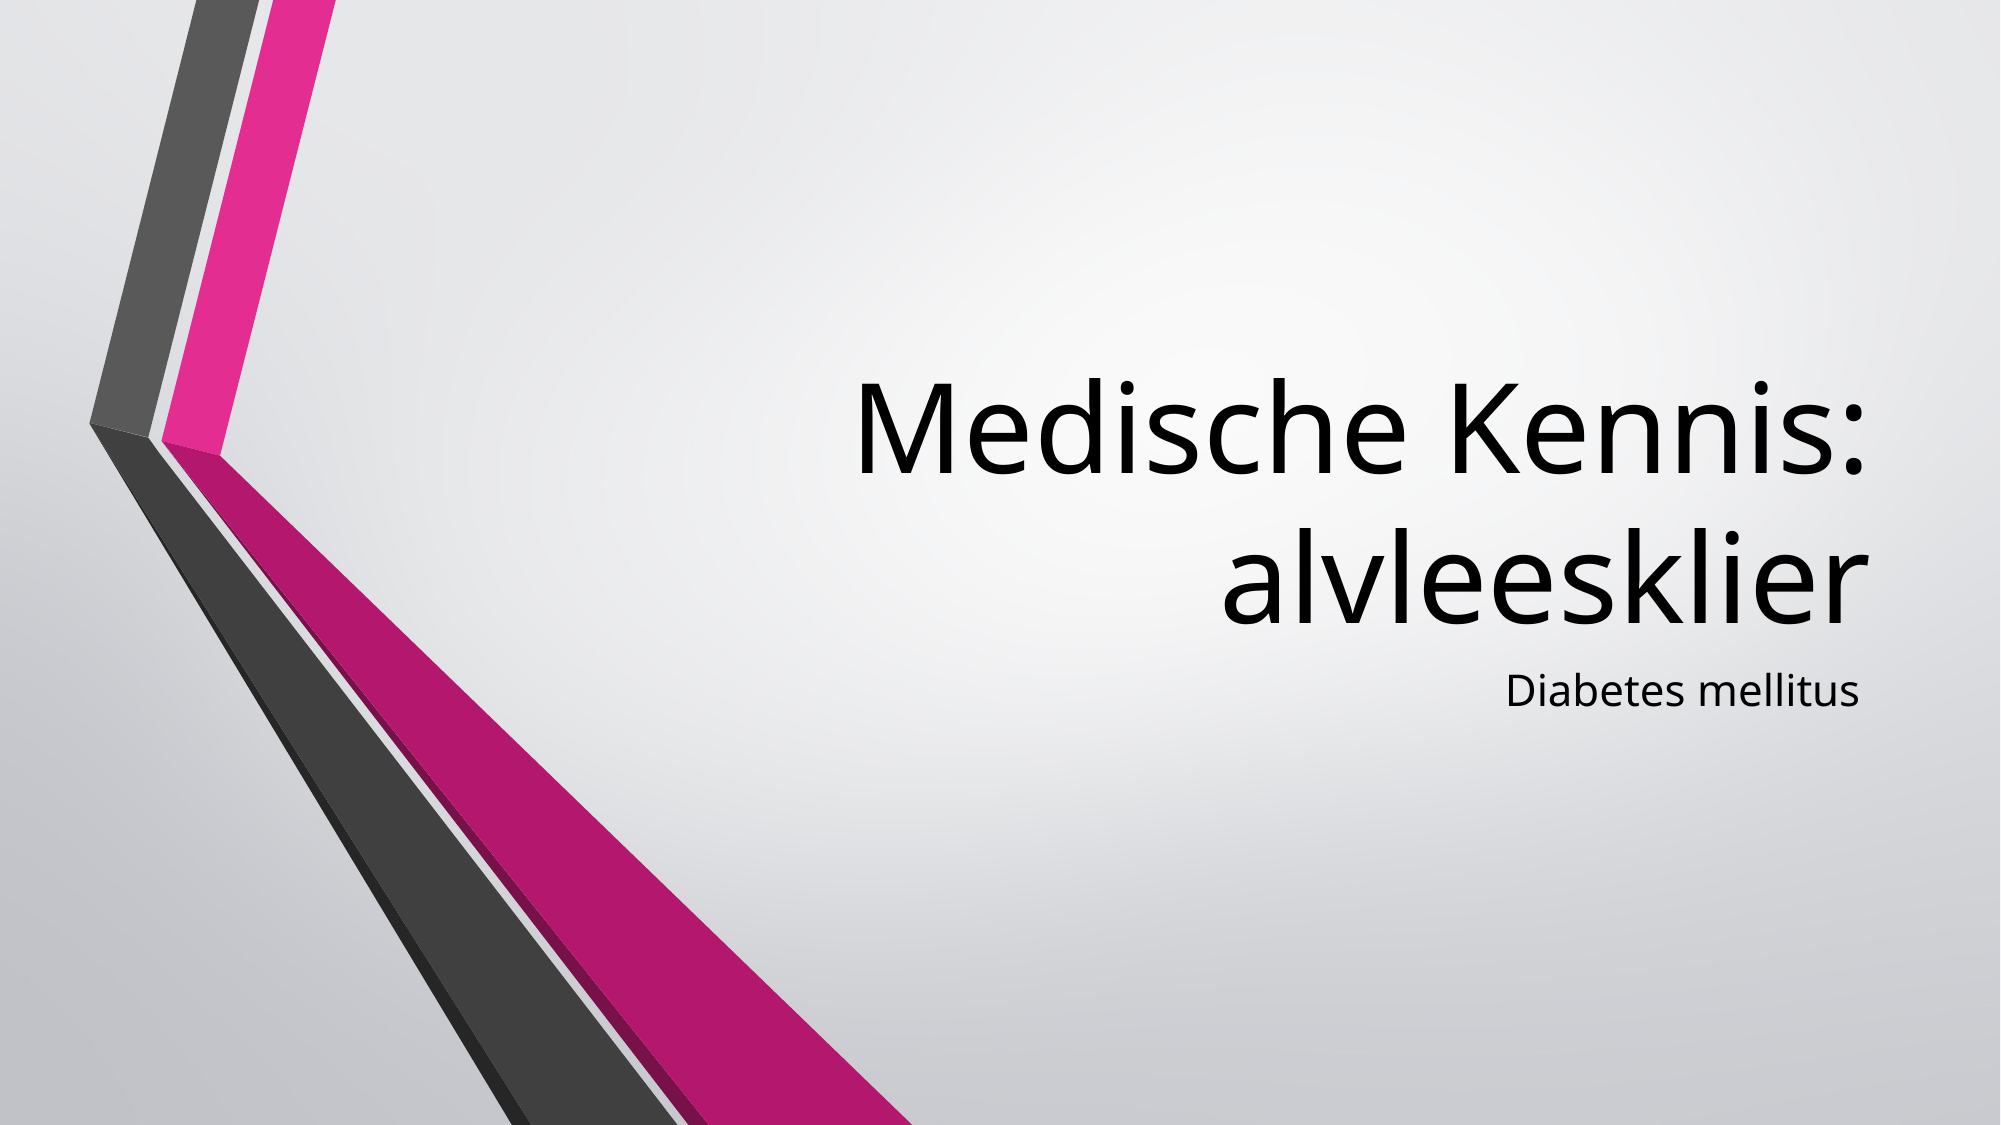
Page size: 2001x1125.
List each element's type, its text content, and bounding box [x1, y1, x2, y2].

subtitle Diabetes mellitus [740, 655, 1887, 884]
title Medische Kennis: alvleesklier [480, 226, 1887, 656]
